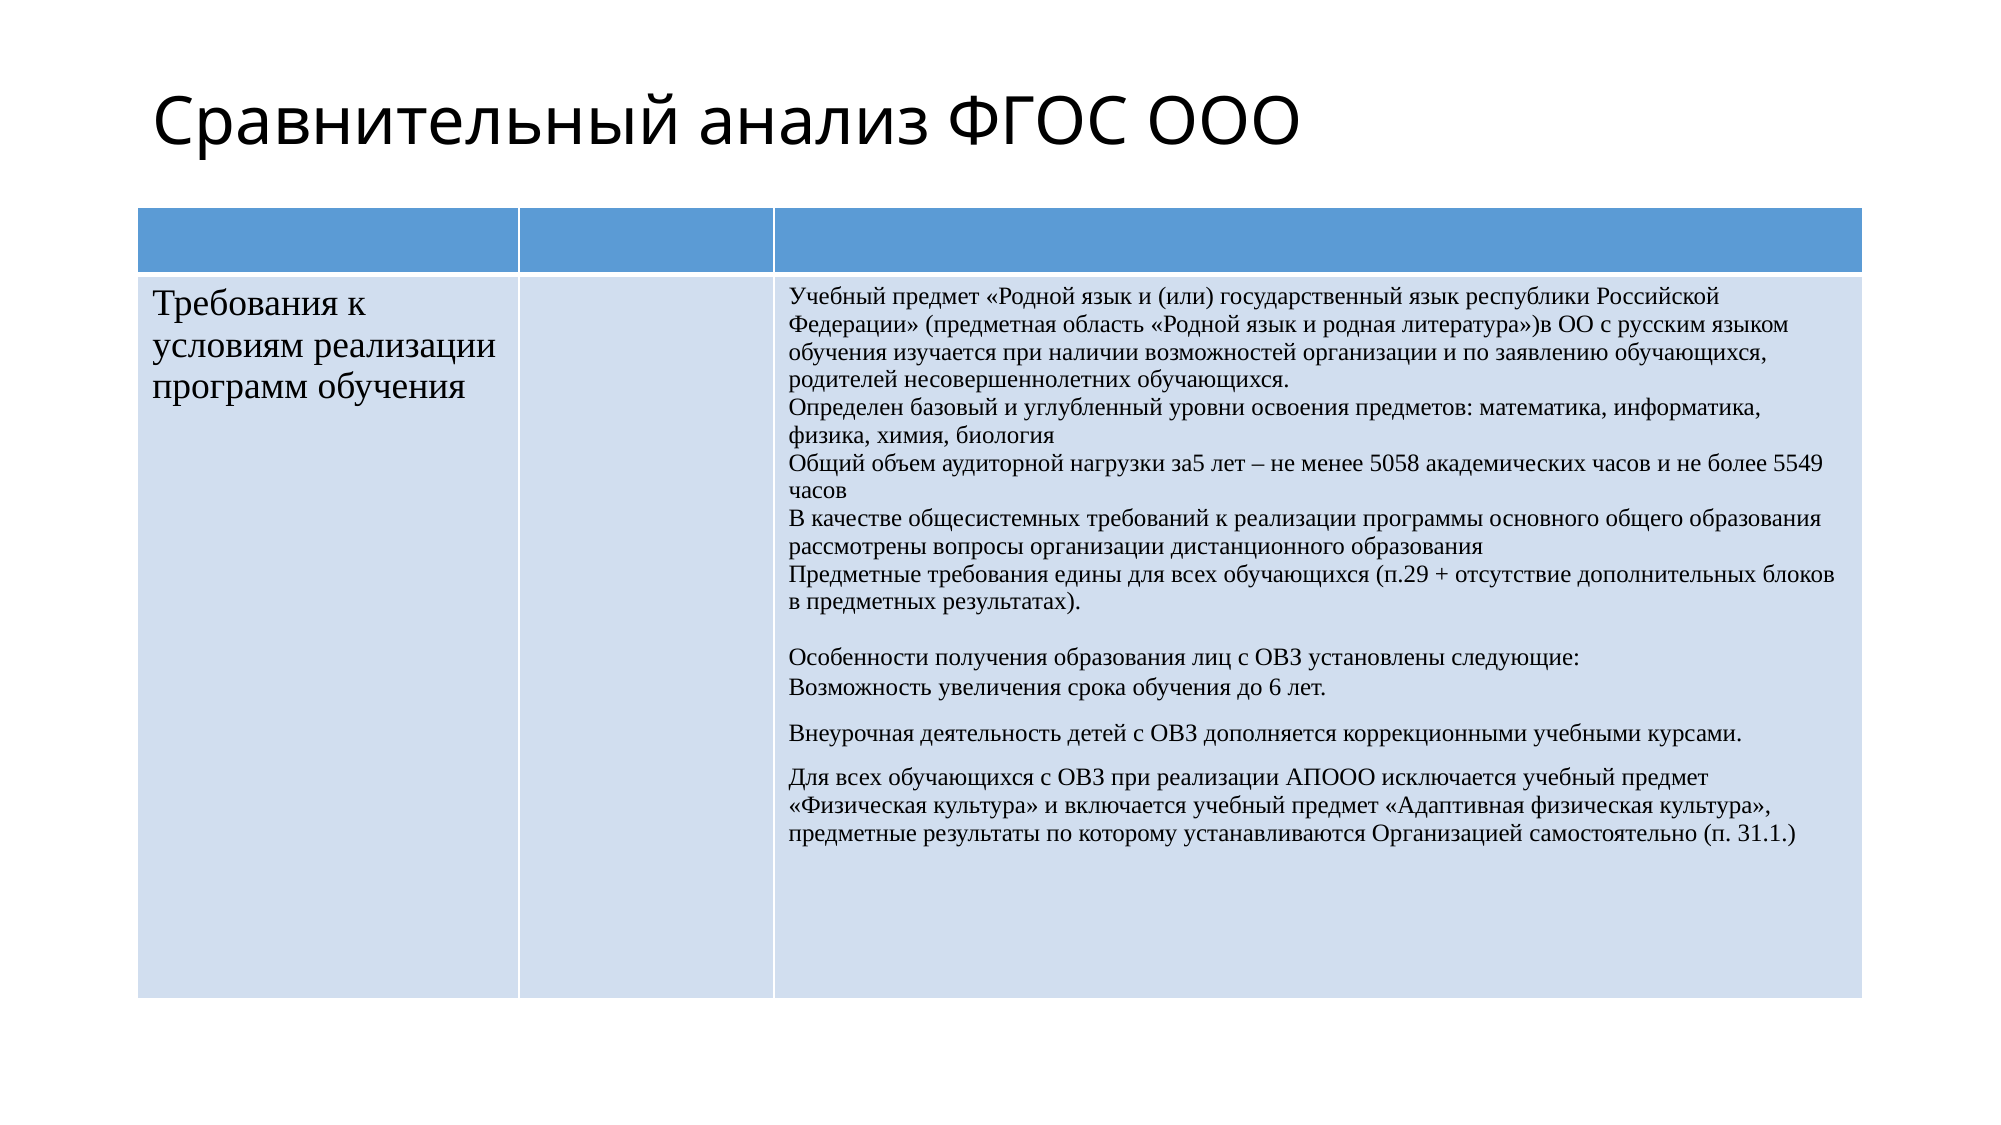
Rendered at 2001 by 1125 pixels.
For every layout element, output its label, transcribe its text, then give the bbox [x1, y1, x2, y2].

title Сравнительный анализ ФГОС ООО [137, 59, 1863, 186]
table_cell [520, 277, 773, 998]
table_cell Учебный предмет «Родной язык и (или) государственный язык республики Российской Федерации» (предметная область «Родной язык и родная литература»)в ОО с русским языком обучения изучается при наличии возможностей организации и по заявлению обучающихся, родителей несовершеннолетних обучающихся. Определен базовый и углубленный уровни освоения предметов: математика, информатика, физика, химия, биология Общий объем аудиторной нагрузки за5 лет – не менее 5058 академических часов и не более 5549 часов В качестве общесистемных требований к реализации программы основного общего образования рассмотрены вопросы организации дистанционного образования Предметные требования едины для всех обучающихся (п.29 + отсутствие дополнительных блоков в предметных результатах). Особенности получения образования лиц с ОВЗ установлены следующие: Возможность увеличения срока обучения до 6 лет. Внеурочная деятельность детей с ОВЗ дополняется коррекционными учебными курсами. Для всех обучающихся с ОВЗ при реализации АПООО исключается учебный предмет «Физическая культура» и включается учебный предмет «Адаптивная физическая культура», предметные результаты по которому устанавливаются Организацией самостоятельно (п. 31.1.) [775, 277, 1862, 998]
table_header [138, 208, 518, 272]
table_header [775, 208, 1862, 272]
table_cell Требования к условиям реализации программ обучения [138, 277, 518, 998]
table_header [520, 208, 773, 272]
